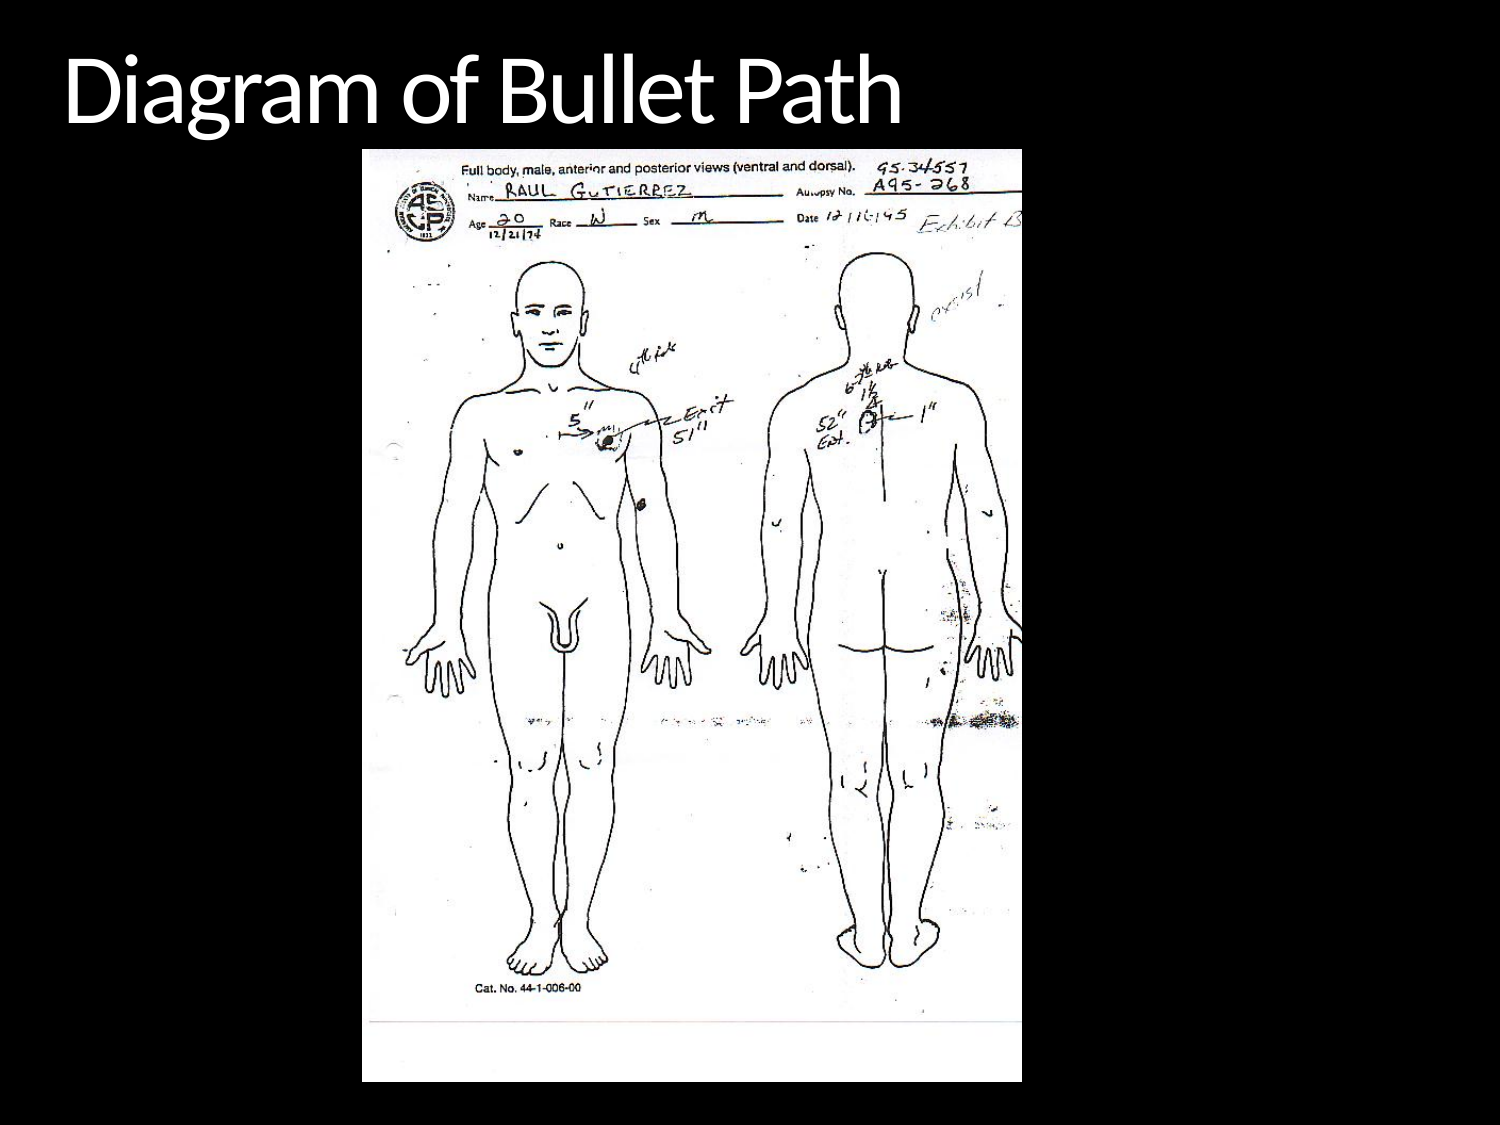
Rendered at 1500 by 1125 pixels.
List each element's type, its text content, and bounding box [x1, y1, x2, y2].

picture [362, 149, 1023, 1082]
title Diagram of Bullet Path [62, 37, 1438, 147]
